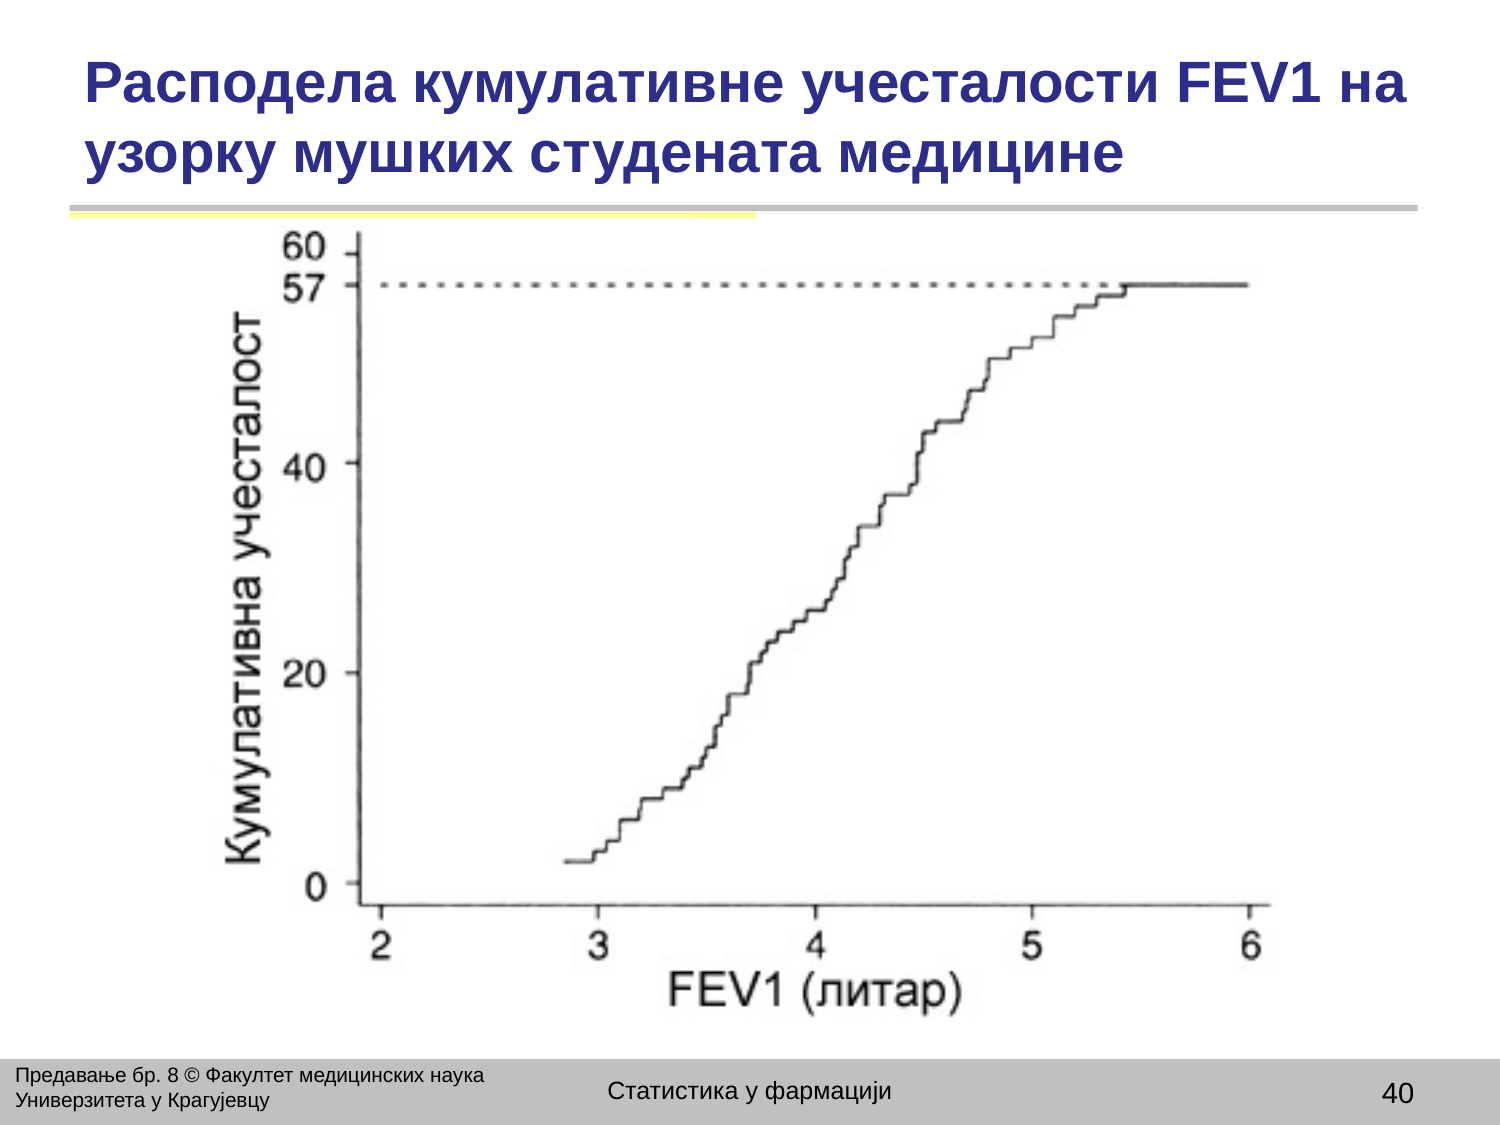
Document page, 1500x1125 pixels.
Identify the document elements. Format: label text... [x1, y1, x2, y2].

title Расподела кумулативне учесталости FEV1 на узорку мушких студената медицине [69, 19, 1426, 208]
slide_number Предавање бр. 8 © Факултет медицинских наука Универзитета у Крагујевцу [0, 1053, 631, 1108]
footer Статистика у фармацији [512, 1066, 988, 1125]
picture [209, 224, 1284, 1031]
slide_number 40 [1079, 1066, 1430, 1125]
